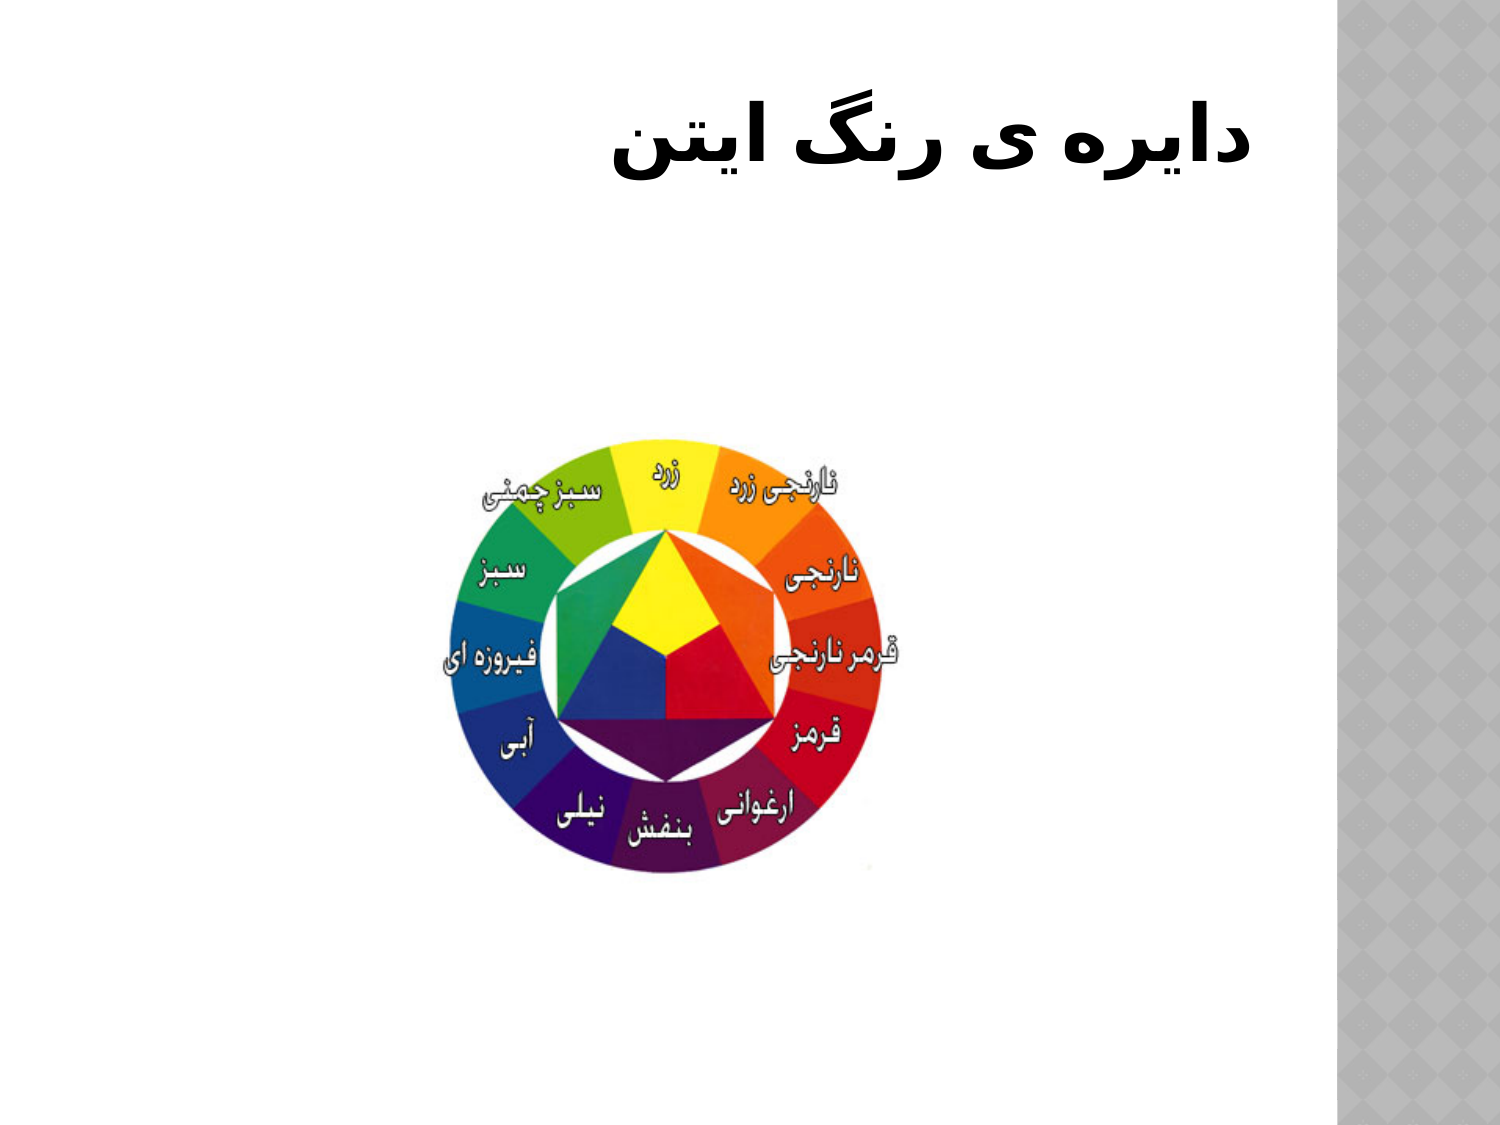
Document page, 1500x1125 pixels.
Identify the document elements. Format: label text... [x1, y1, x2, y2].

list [433, 432, 904, 891]
title دایره ی رنگ ایتن [75, 62, 1263, 178]
